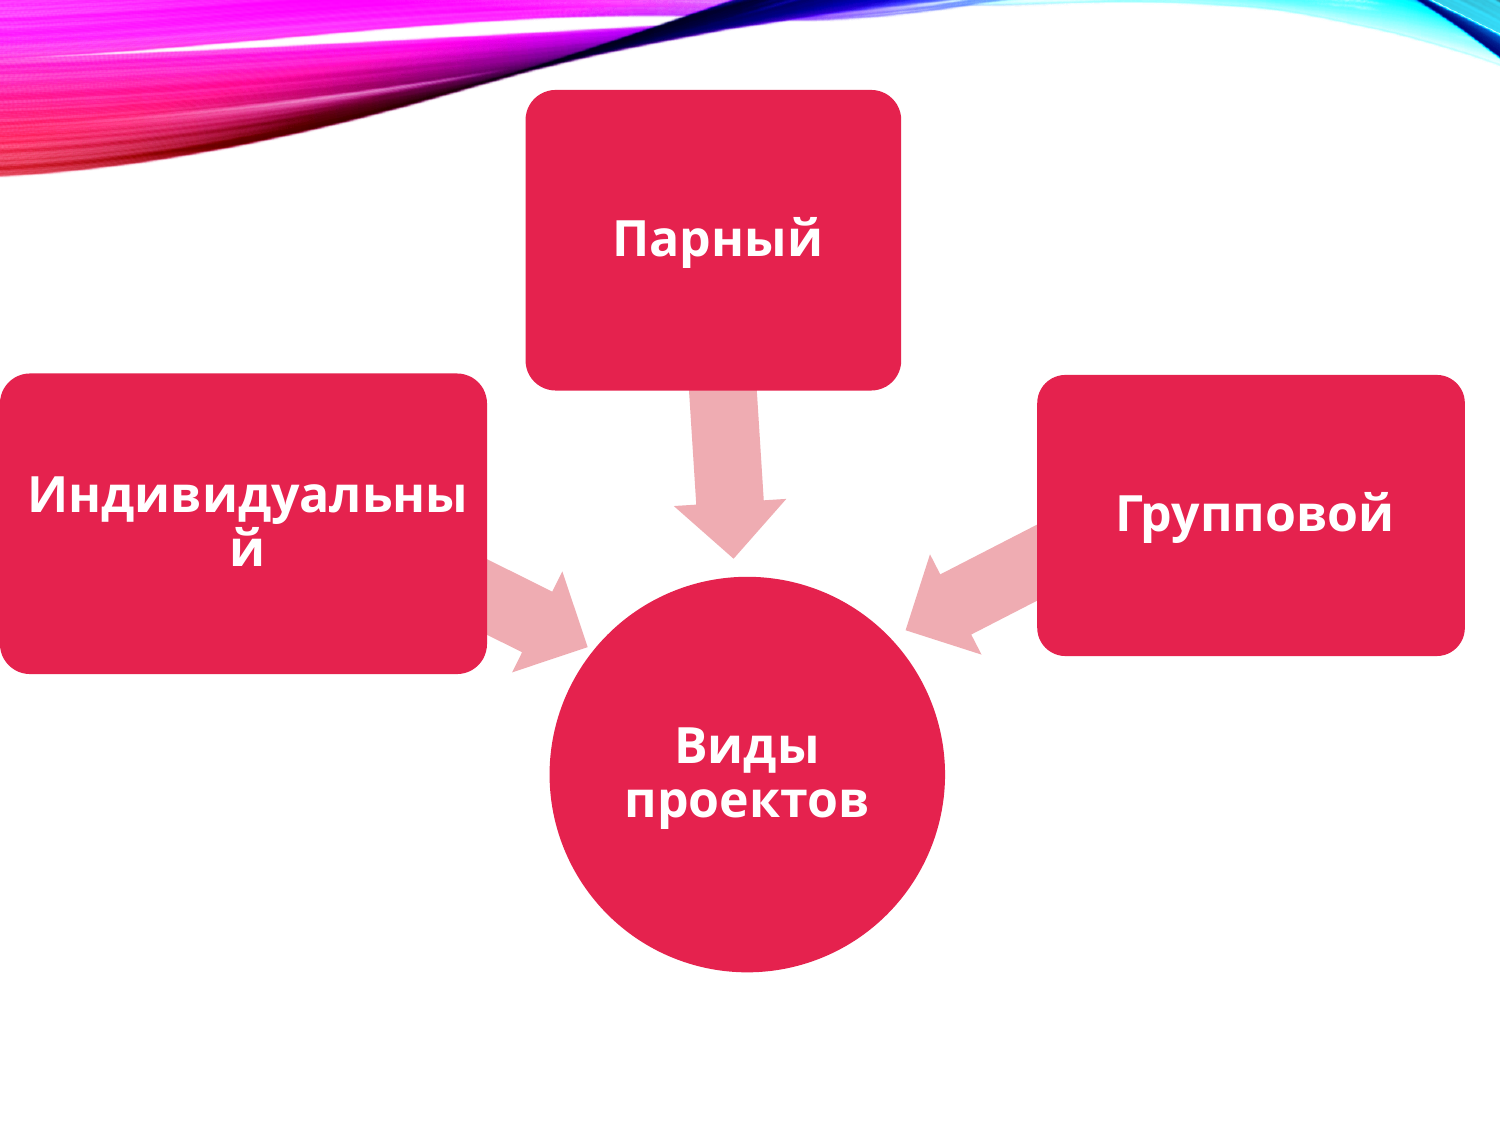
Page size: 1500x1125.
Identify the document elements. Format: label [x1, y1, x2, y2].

list [0, 70, 1466, 973]
picture [0, 0, 1500, 178]
